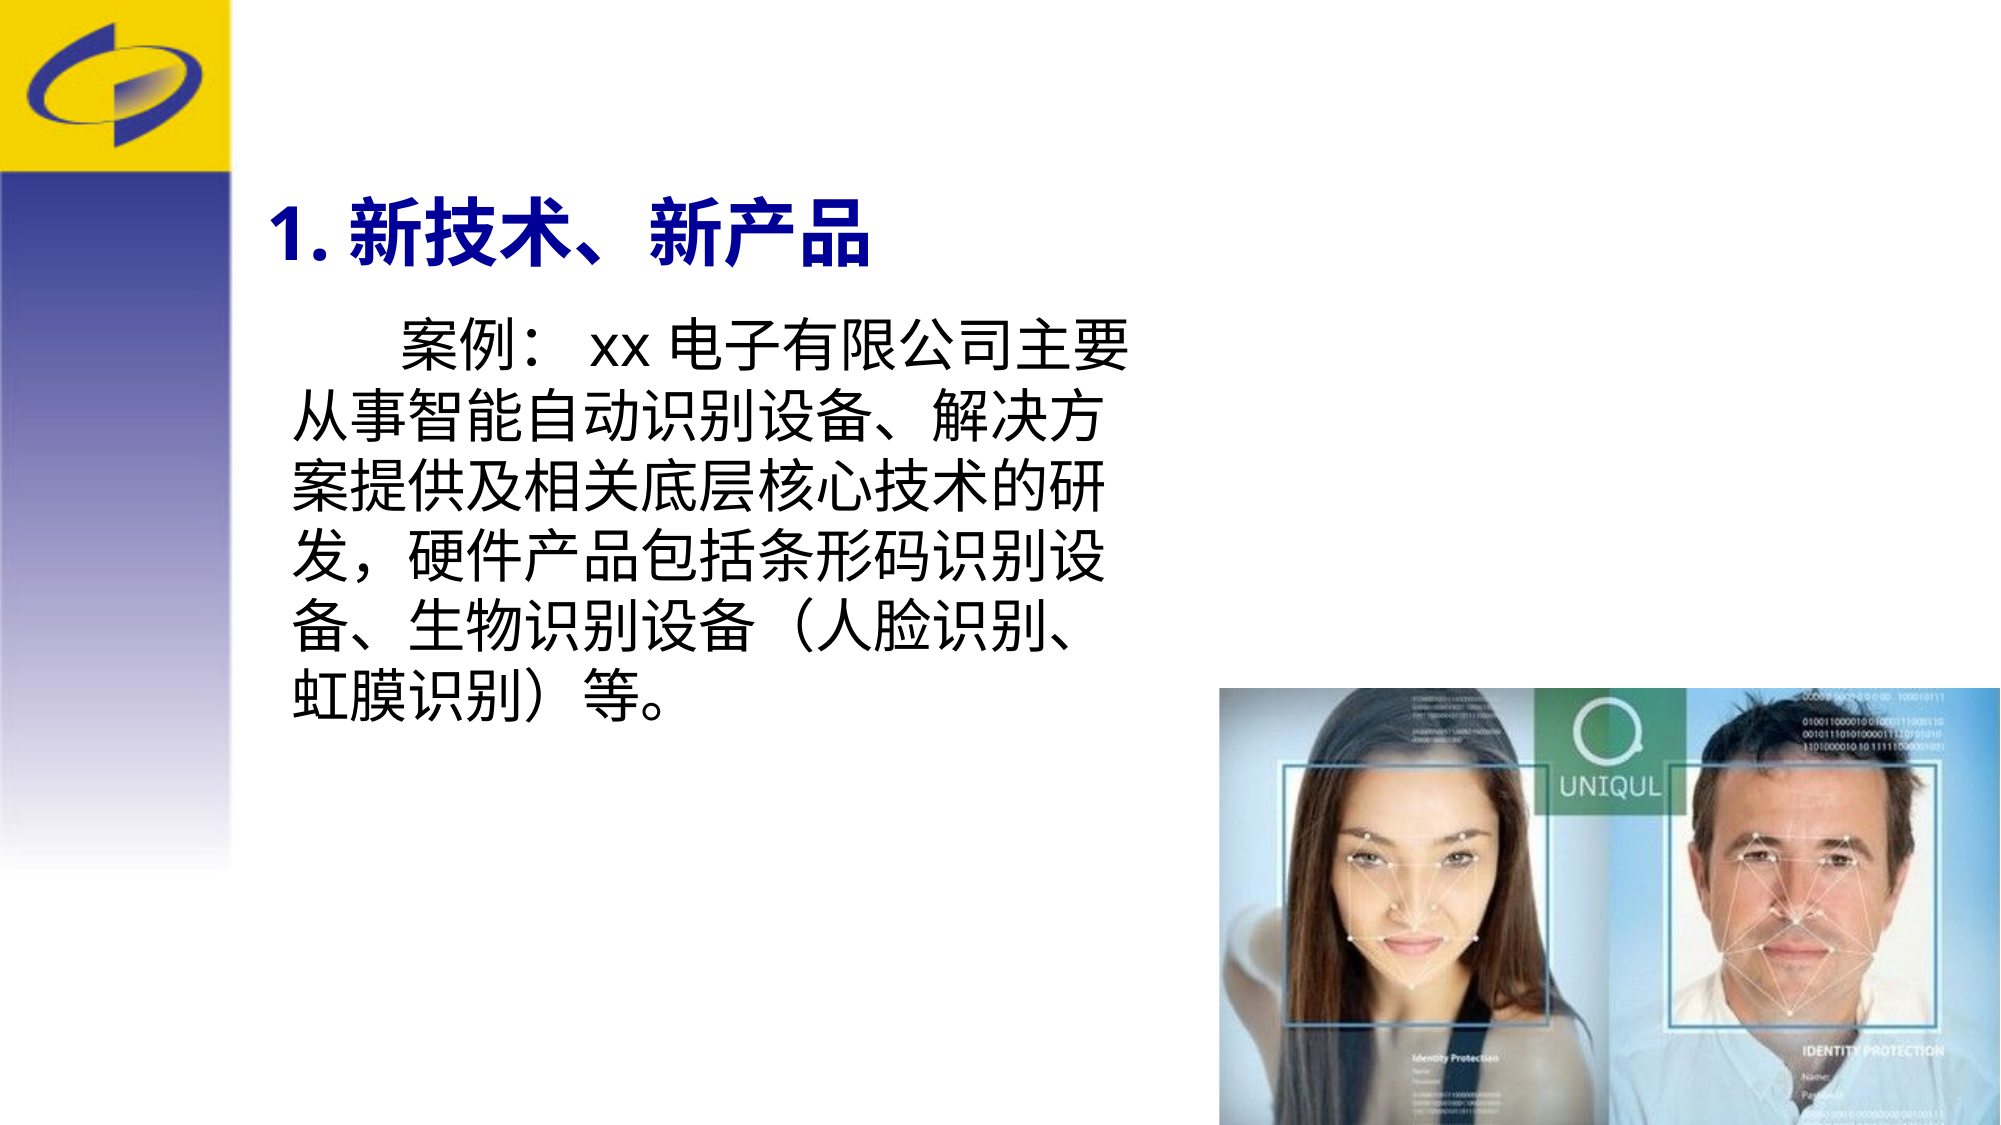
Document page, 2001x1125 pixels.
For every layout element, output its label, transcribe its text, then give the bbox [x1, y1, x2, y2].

picture [0, 0, 2000, 1125]
title 1.新技术、新产品 [251, 215, 1868, 245]
list 案例：xx电子有限公司主要从事智能自动识别设备、解决方案提供及相关底层核心技术的研发，硬件产品包括条形码识别设备、生物识别设备（人脸识别、虹膜识别）等。 [219, 292, 1158, 797]
